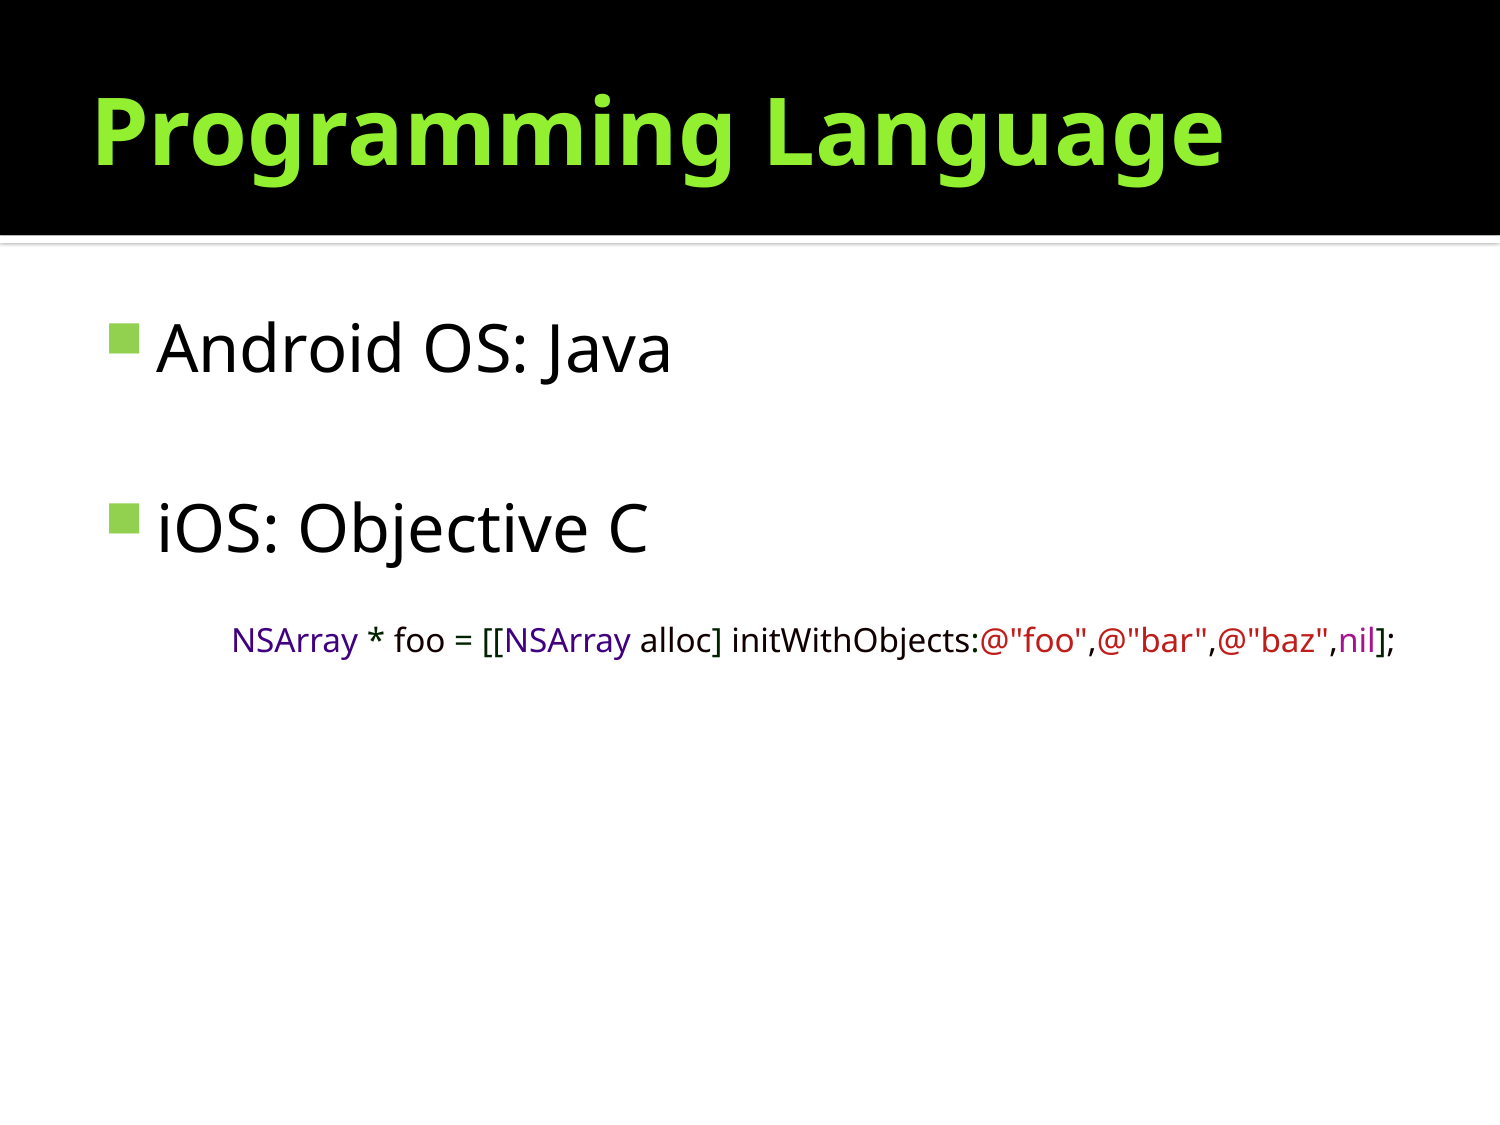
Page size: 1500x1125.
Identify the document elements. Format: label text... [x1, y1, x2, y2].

list Android OS: Java iOS: Objective C NSArray * foo = [[NSArray alloc] initWithObjects:@"foo",@"bar",@"baz",nil]; [75, 291, 1425, 1050]
title Programming Language [75, 25, 1425, 231]
